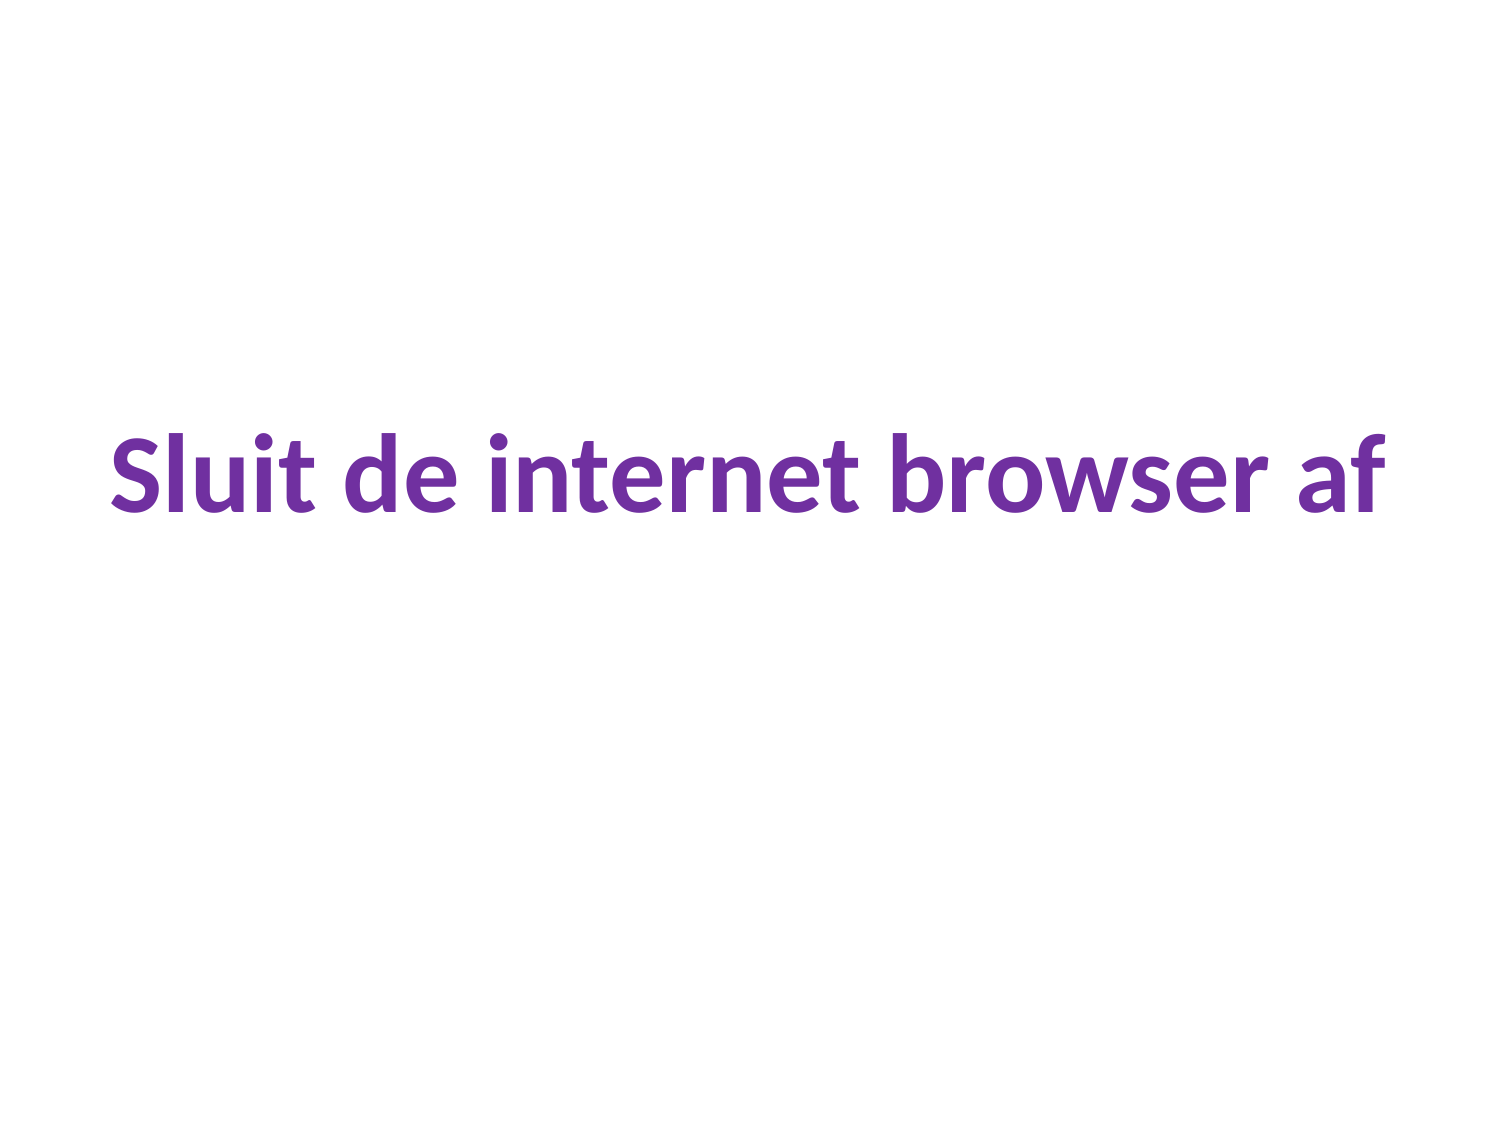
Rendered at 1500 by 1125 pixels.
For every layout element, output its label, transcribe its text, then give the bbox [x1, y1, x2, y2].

text_box Sluit de internet browser af [95, 392, 1403, 542]
